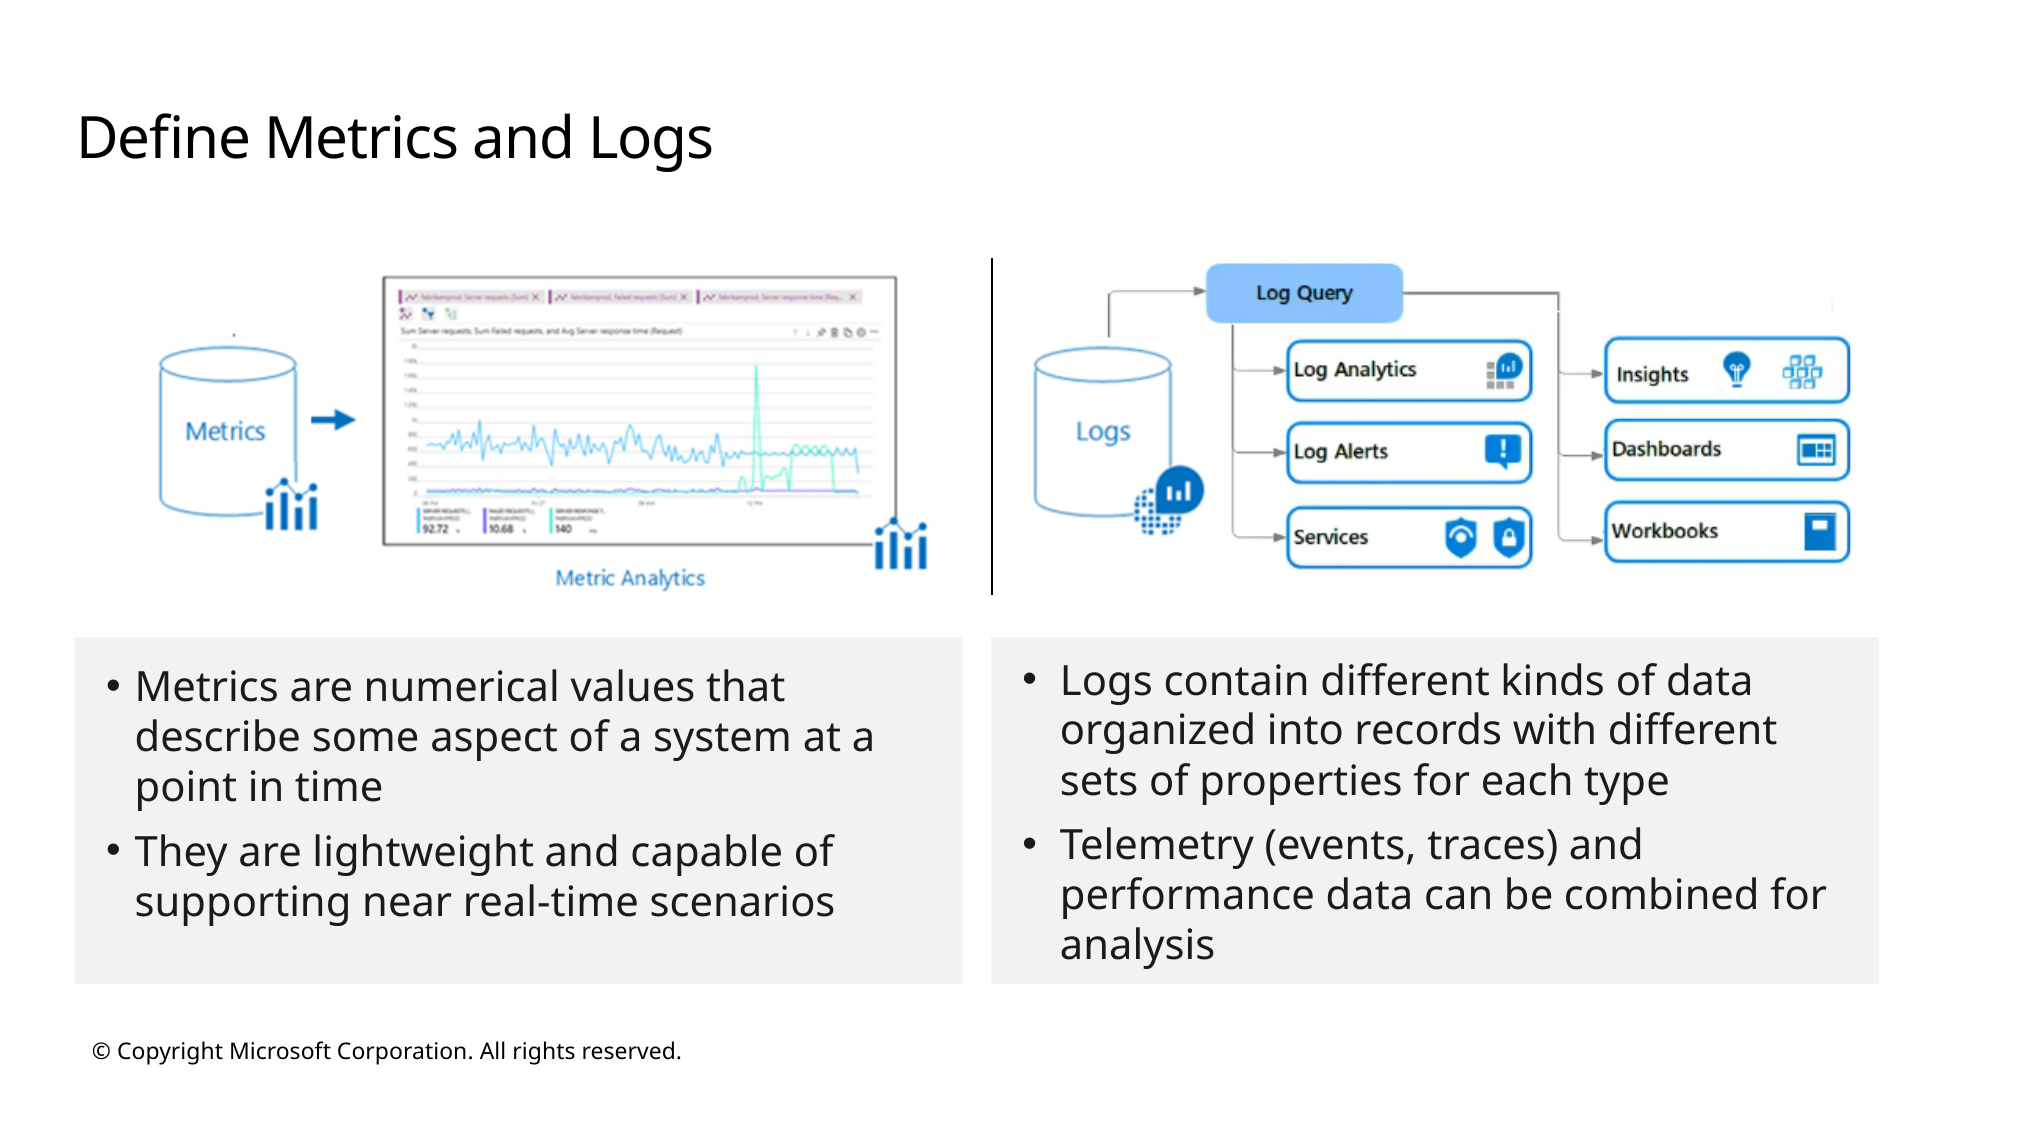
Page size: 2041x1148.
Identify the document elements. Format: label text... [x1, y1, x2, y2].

picture [151, 265, 932, 620]
text_box Metrics are numerical values that describe some aspect of a system at a point in time They are lightweight and capable of supporting near real-time scenarios [75, 637, 963, 984]
picture [1033, 245, 1863, 593]
text_box Logs contain different kinds of data organized into records with different sets of properties for each type Telemetry (events, traces) and performance data can be combined for analysis [991, 637, 1879, 984]
title Define Metrics and Logs [76, 93, 1968, 230]
